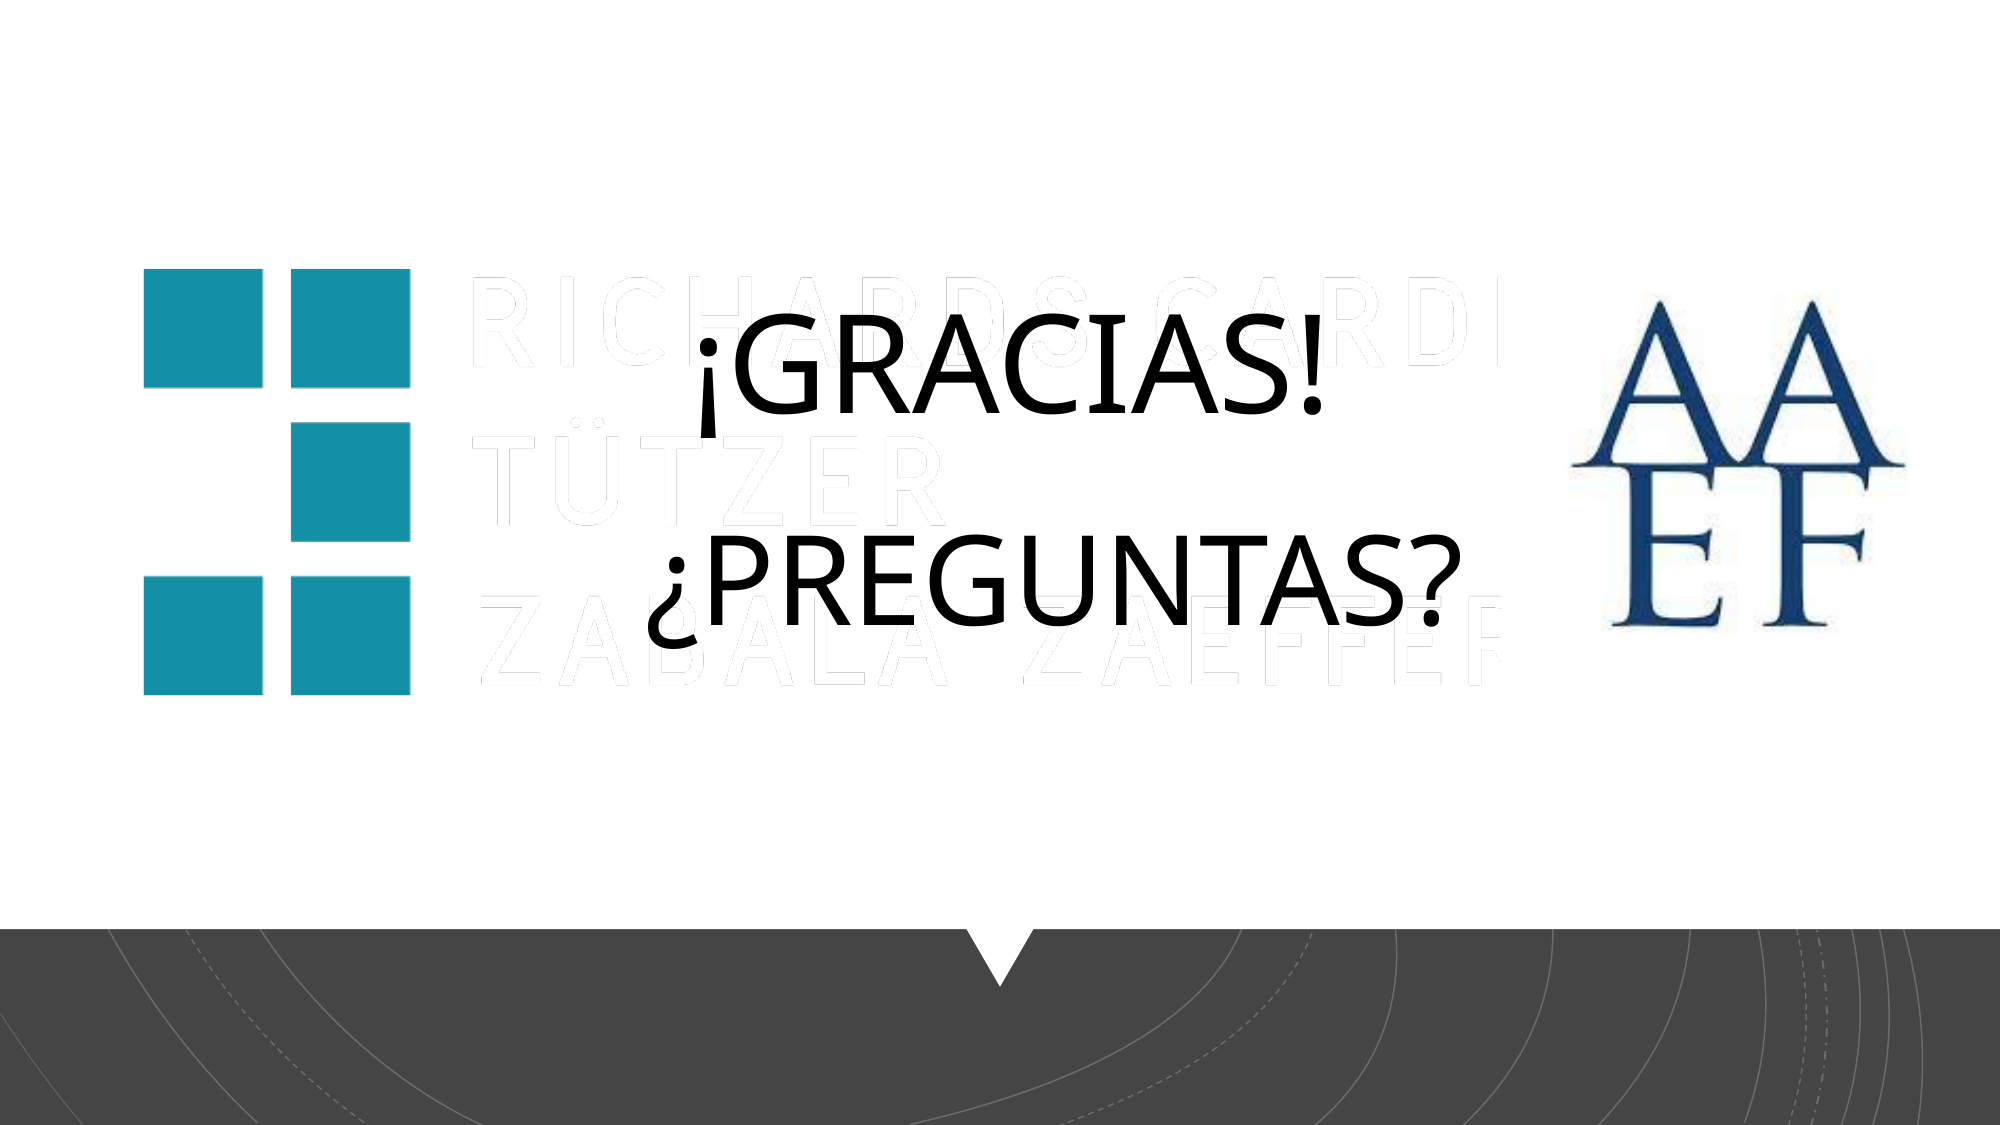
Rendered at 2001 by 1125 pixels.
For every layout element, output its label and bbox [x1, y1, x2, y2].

picture [68, 94, 1978, 864]
text_box [0, 0, 2000, 1125]
